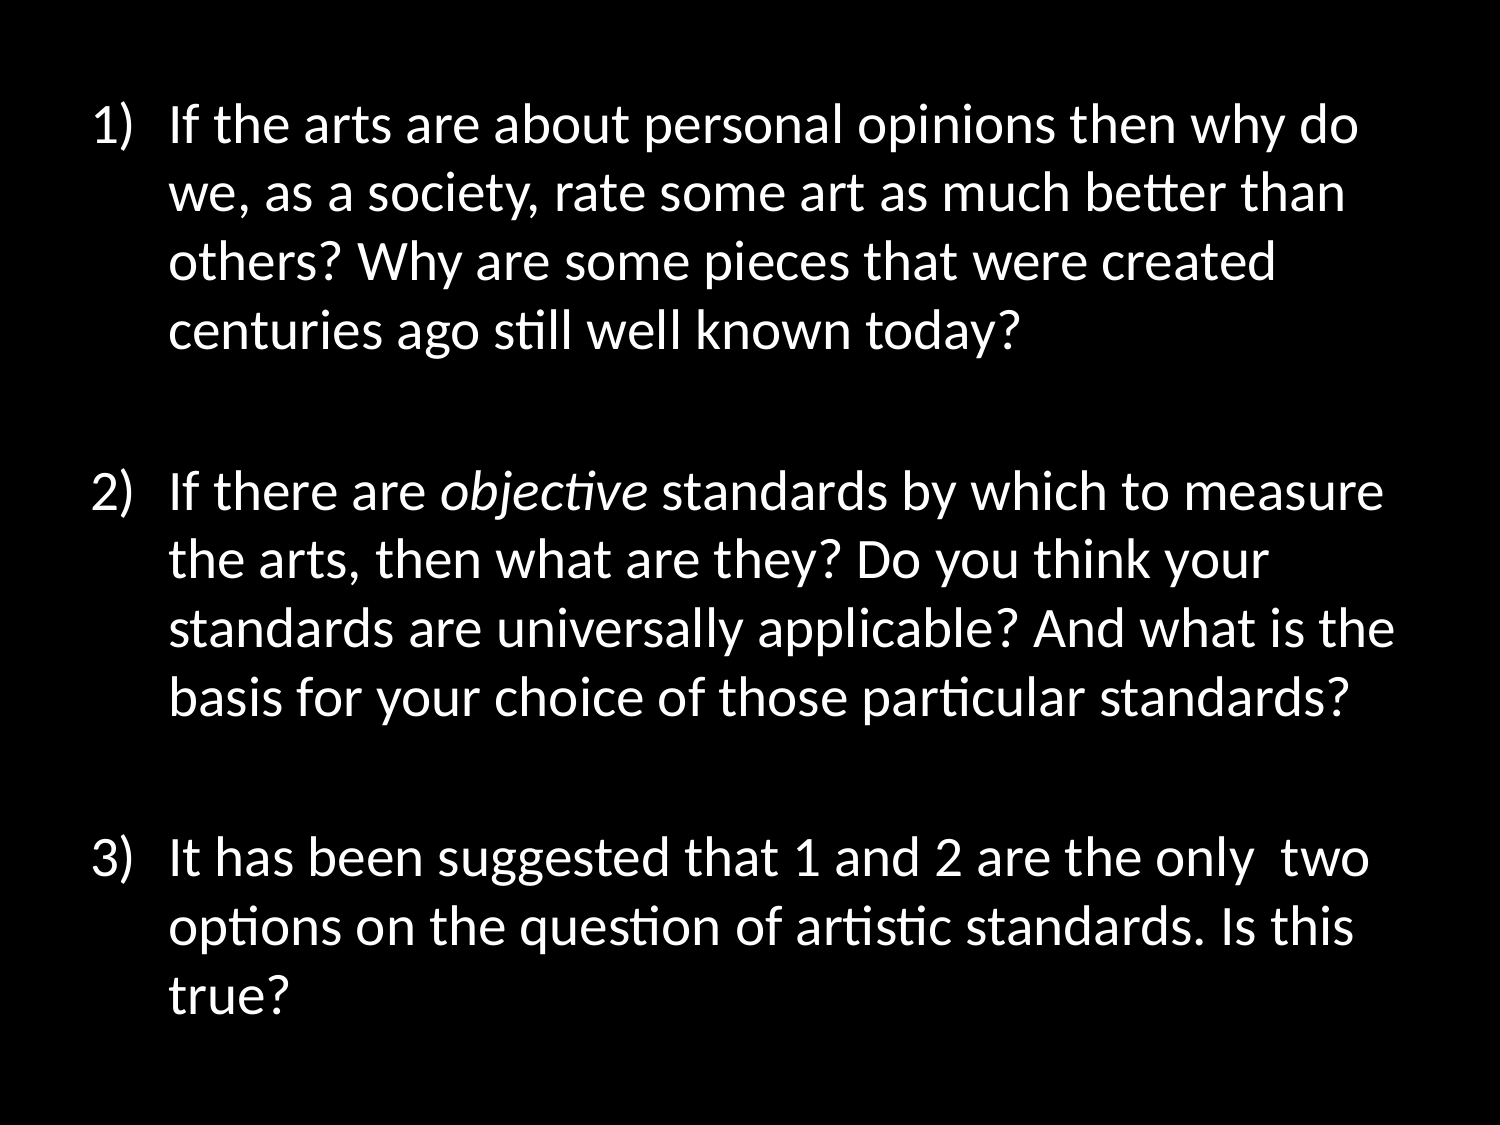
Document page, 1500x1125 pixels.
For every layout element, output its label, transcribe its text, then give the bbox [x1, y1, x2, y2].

list If the arts are about personal opinions then why do we, as a society, rate some art as much better than others? Why are some pieces that were created centuries ago still well known today? If there are objective standards by which to measure the arts, then what are they? Do you think your standards are universally applicable? And what is the basis for your choice of those particular standards? It has been suggested that 1 and 2 are the only two options on the question of artistic standards. Is this true? [75, 78, 1425, 1059]
